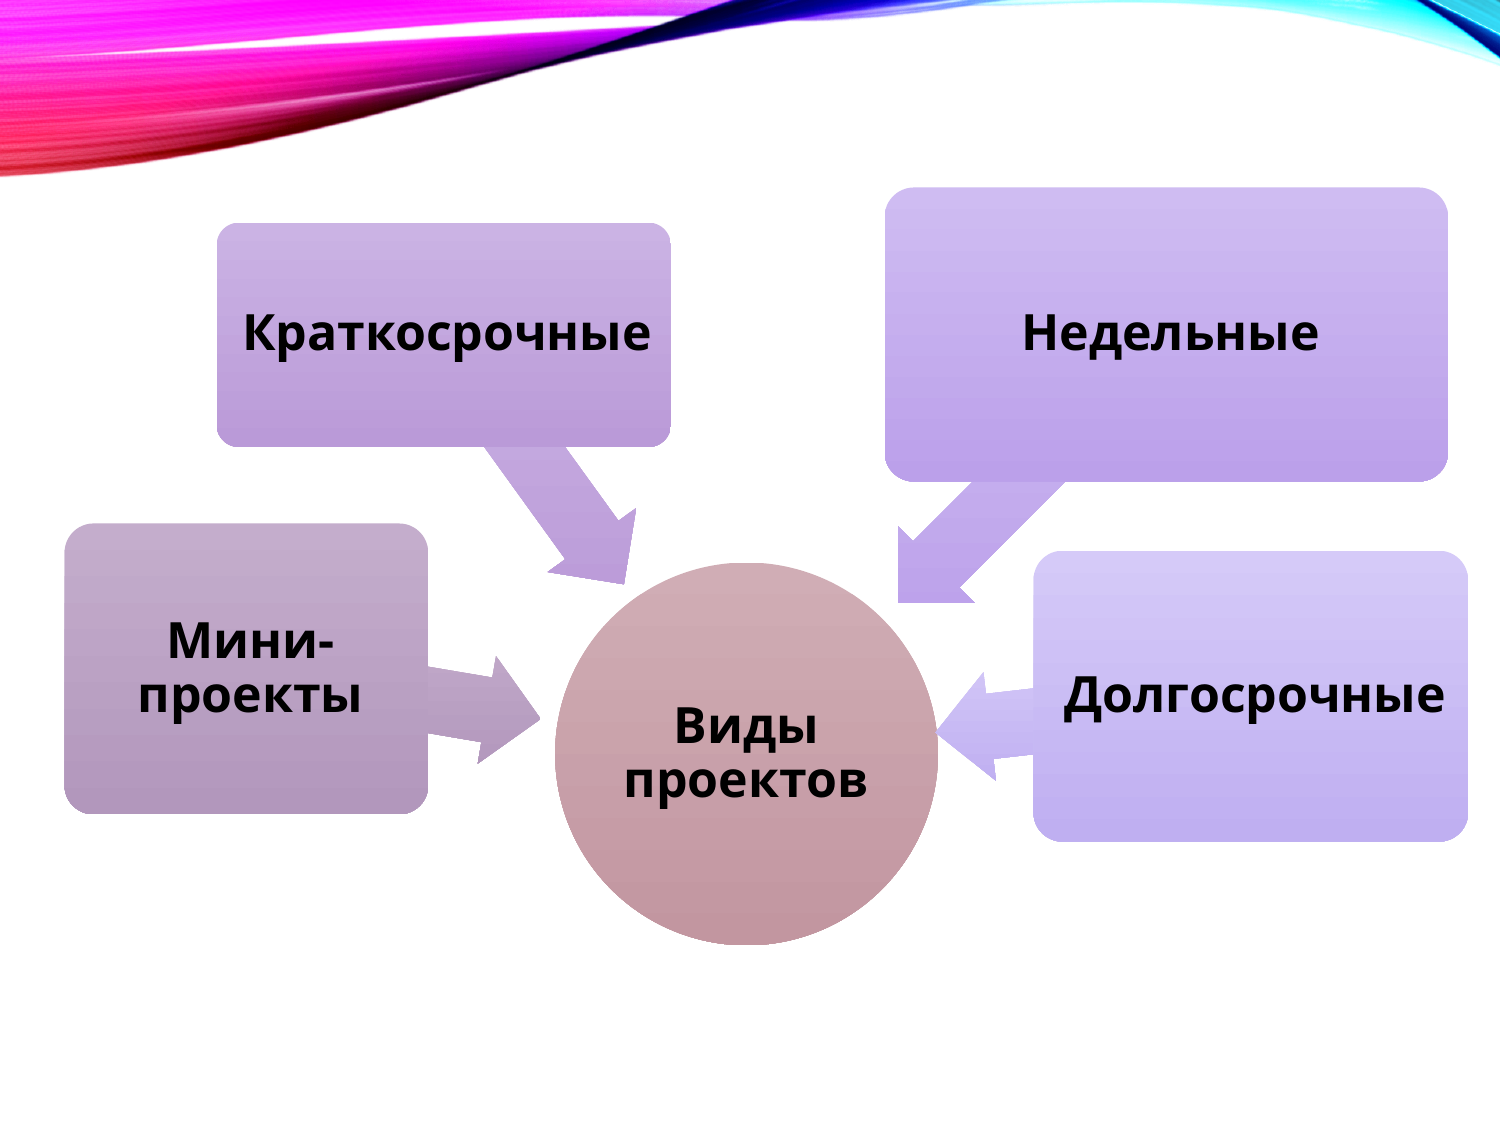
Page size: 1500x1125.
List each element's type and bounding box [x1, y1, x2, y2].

list [81, 34, 1500, 1020]
picture [0, 0, 1500, 178]
